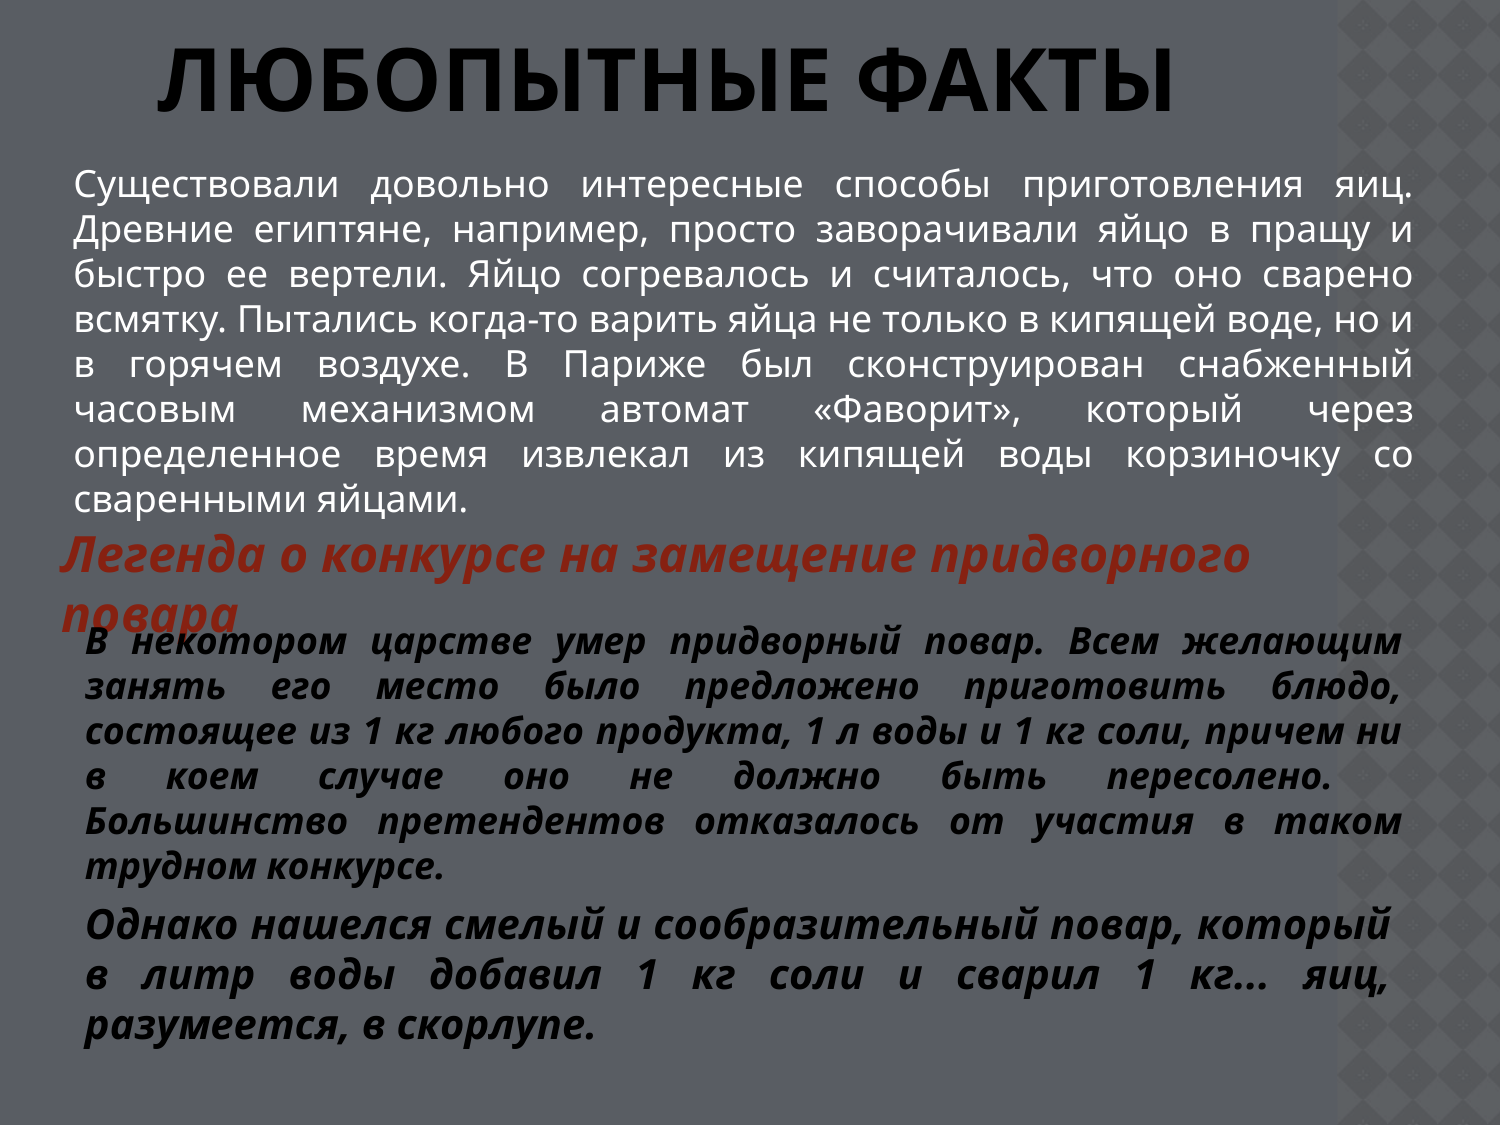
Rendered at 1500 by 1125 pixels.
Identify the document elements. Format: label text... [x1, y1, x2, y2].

title Любопытные факты [0, 23, 1336, 258]
text_box В некотором царстве умер придворный повар. Всем желающим занять его место было предложено приготовить блюдо, состоящее из 1 кг любого продукта, 1 л воды и 1 кг соли, причем ни в коем случае оно не должно быть пересолено. Большинство претендентов отказалось от участия в таком трудном конкурсе. [70, 609, 1418, 895]
text_box Существовали довольно интересные способы приготовления яиц. Древние египтяне, например, просто заворачивали яйцо в пращу и быстро ее вертели. Яйцо согревалось и считалось, что оно сварено всмятку. Пытались когда-то варить яйца не только в кипящей воде, но и в горячем воздухе. В Париже был сконструирован снабженный часовым механизмом автомат «Фаворит», который через определенное время извлекал из кипящей воды корзиночку со сваренными яйцами. [58, 152, 1430, 515]
text_box Легенда о конкурсе на замещение придворного повара [46, 515, 1454, 651]
text_box Однако нашелся смелый и сообразительный повар, который в литр воды добавил 1 кг соли и сварил 1 кг... яиц, разумеется, в скорлупе. [70, 890, 1407, 1056]
